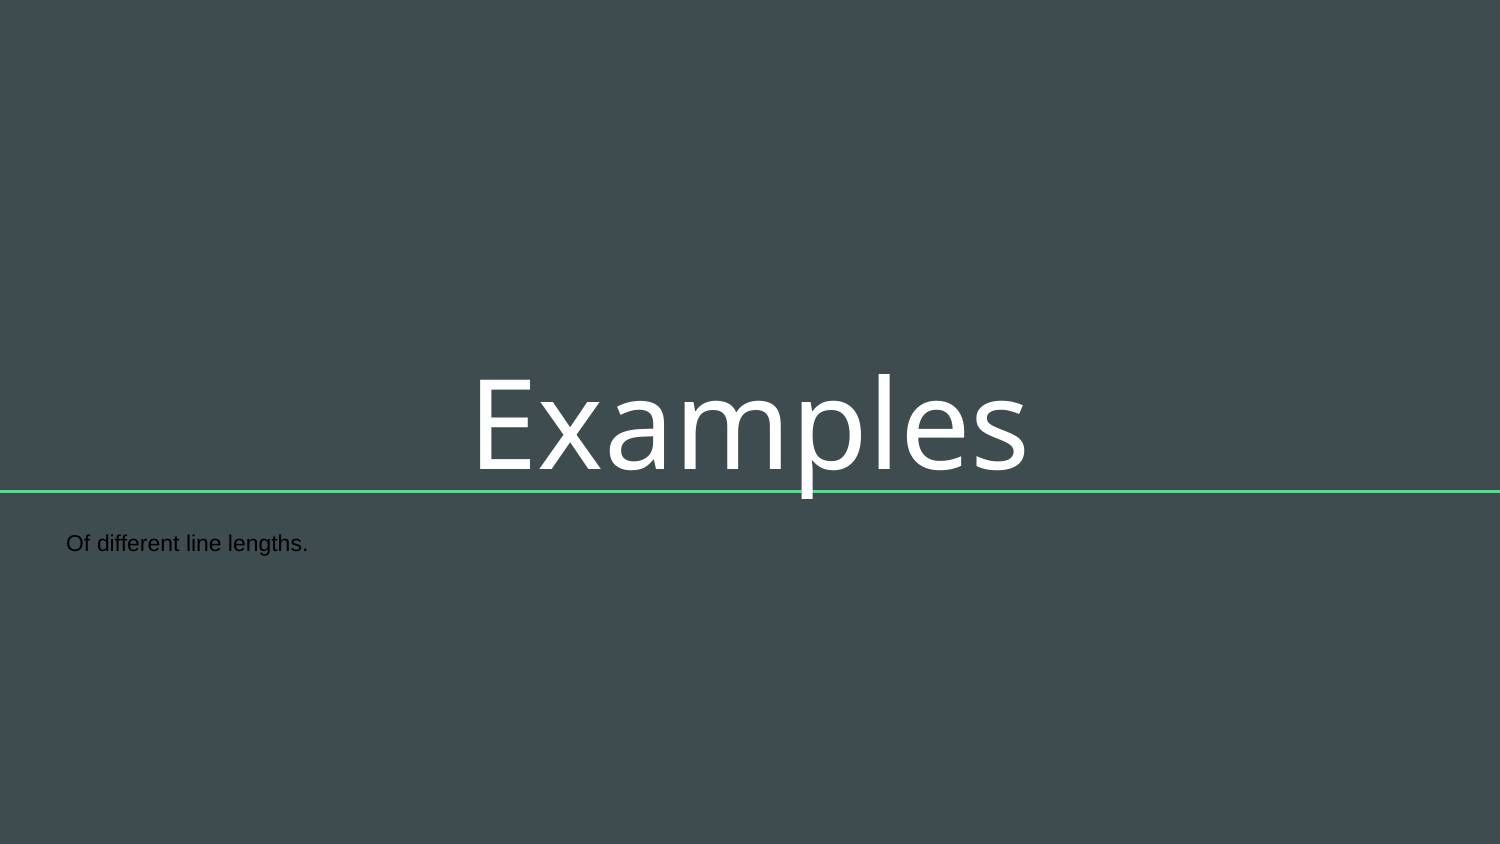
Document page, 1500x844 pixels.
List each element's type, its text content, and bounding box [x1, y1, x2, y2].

title Examples [51, 58, 1449, 509]
subtitle Of different line lengths. [51, 509, 1449, 640]
